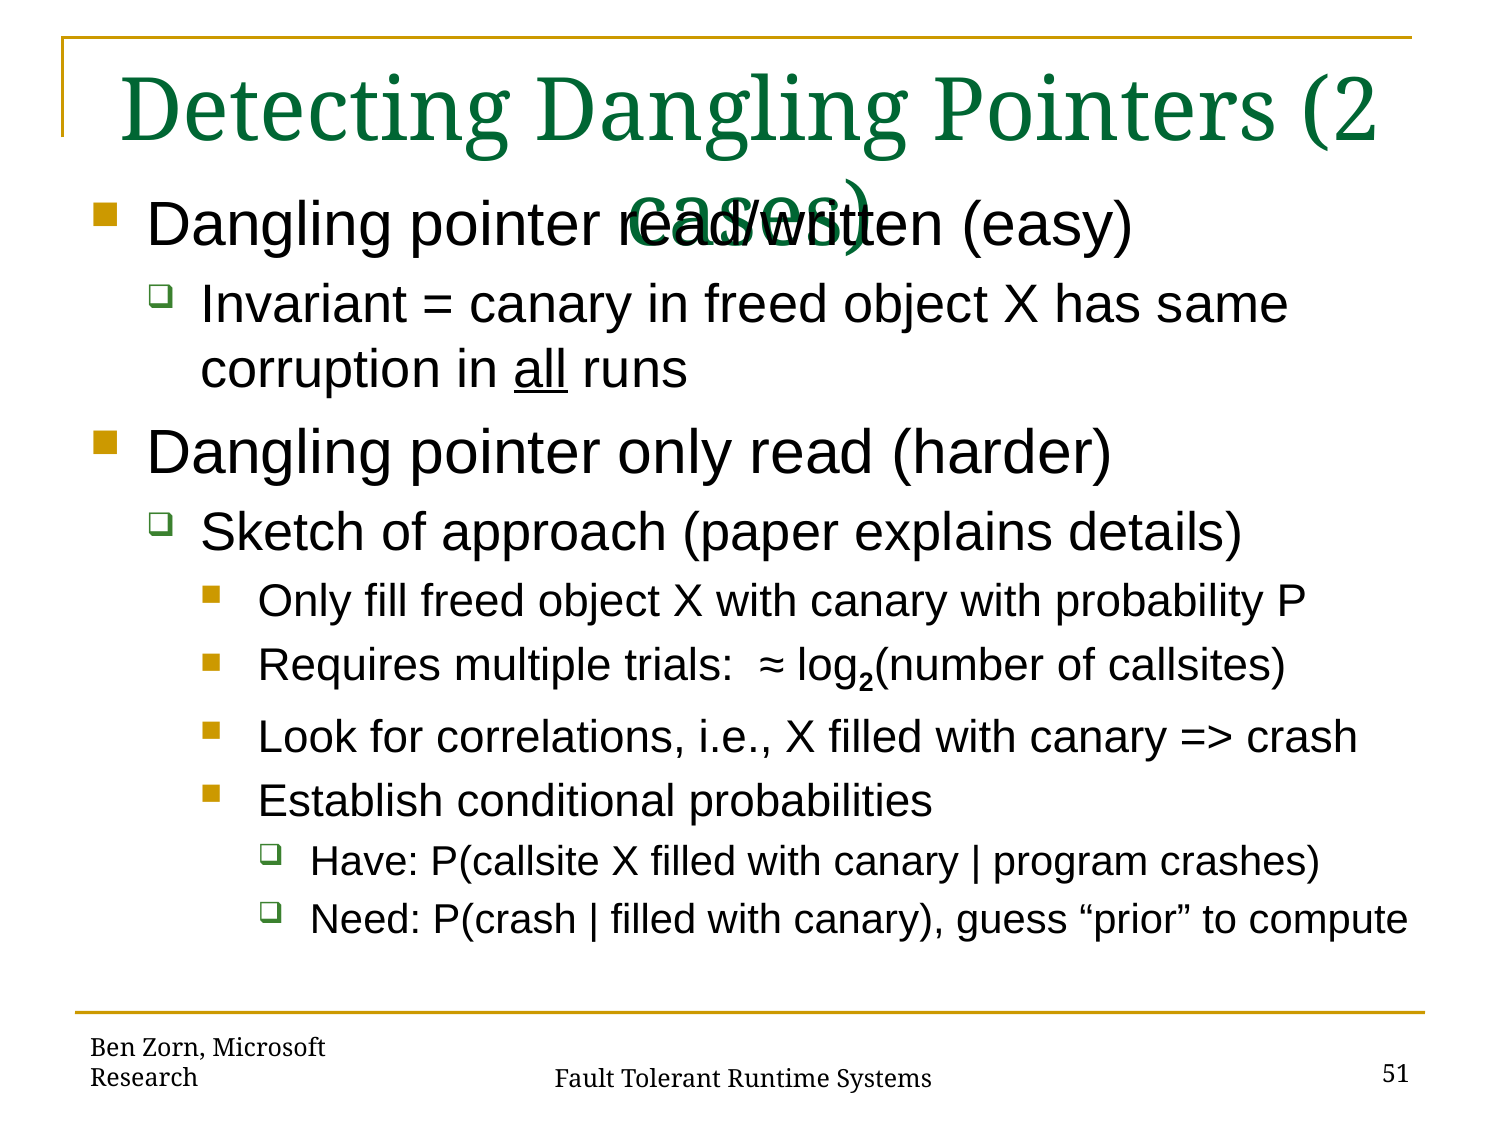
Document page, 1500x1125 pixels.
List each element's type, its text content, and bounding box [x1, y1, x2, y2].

footer Fault Tolerant Runtime Systems [449, 1024, 1038, 1101]
slide_number Ben Zorn, Microsoft Research [74, 1023, 426, 1100]
slide_number 51 [1074, 1023, 1426, 1100]
title Detecting Dangling Pointers (2 cases) [74, 45, 1426, 174]
list Dangling pointer read/written (easy) Invariant = canary in freed object X has same corruption in all runs Dangling pointer only read (harder) Sketch of approach (paper explains details) Only fill freed object X with canary with probability P Requires multiple trials: ≈ log2(number of callsites) Look for correlations, i.e., X filled with canary => crash Establish conditional probabilities Have: P(callsite X filled with canary | program crashes) Need: P(crash | filled with canary), guess “prior” to compute [74, 174, 1426, 1006]
